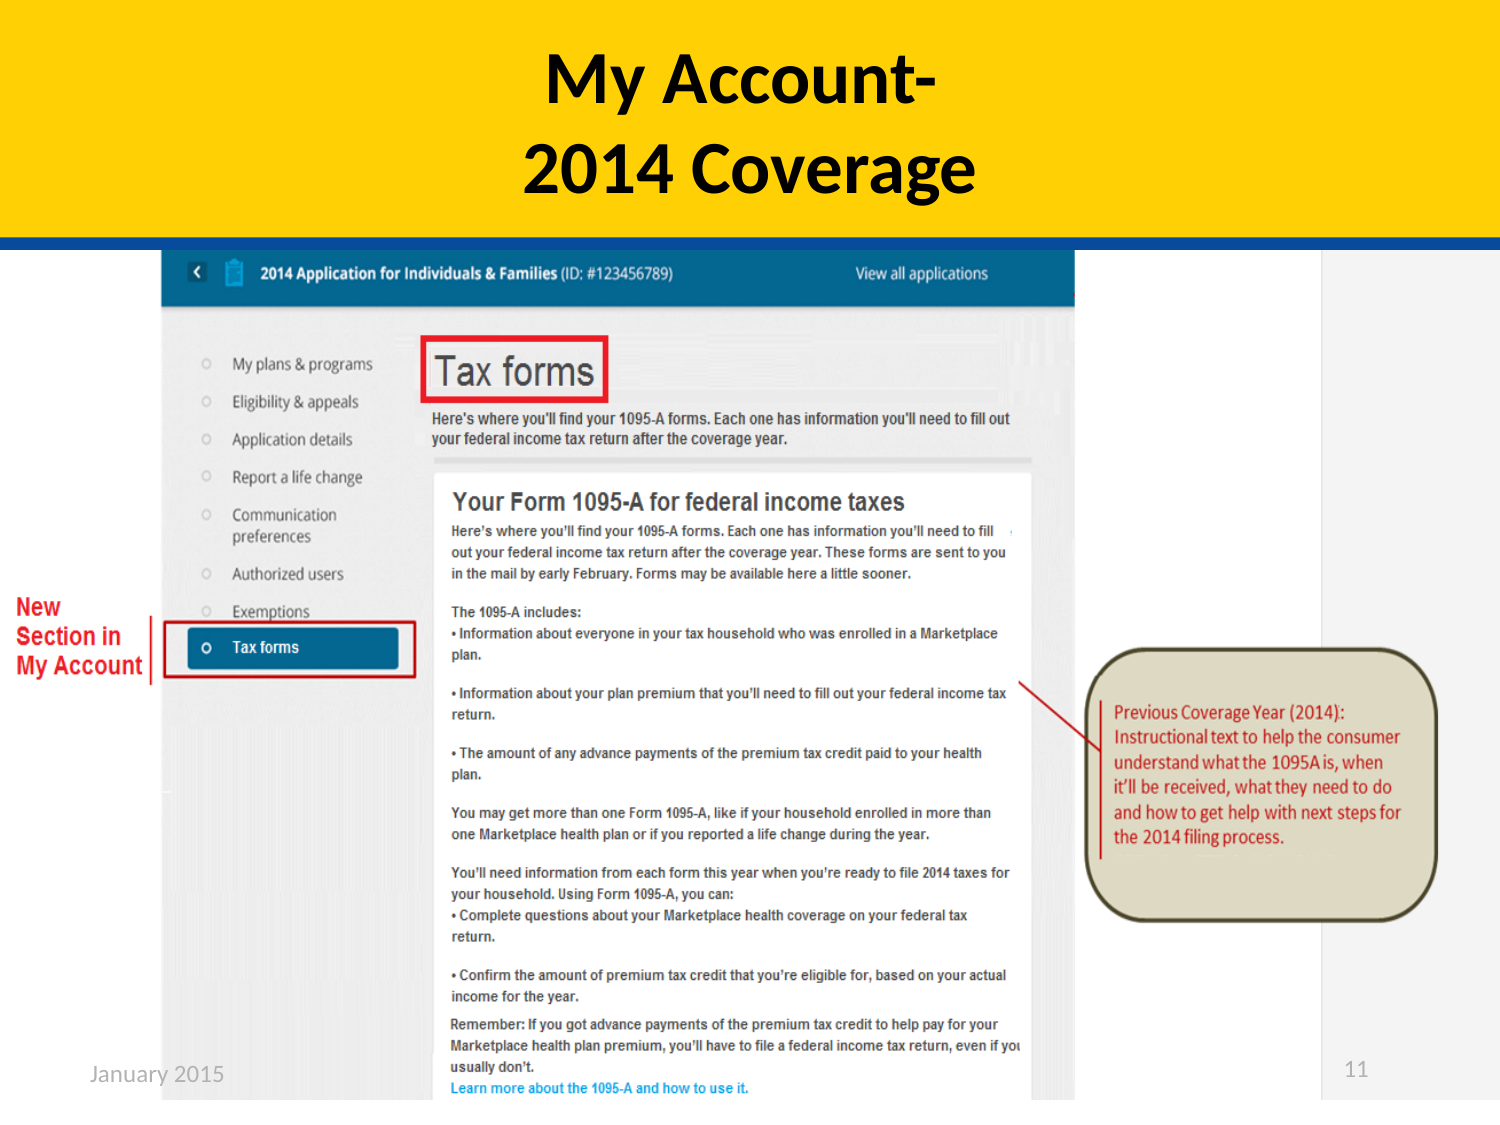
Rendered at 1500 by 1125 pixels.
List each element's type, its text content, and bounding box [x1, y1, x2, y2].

title My Account- 2014 Coverage [0, 0, 1500, 236]
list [0, 237, 1500, 1101]
